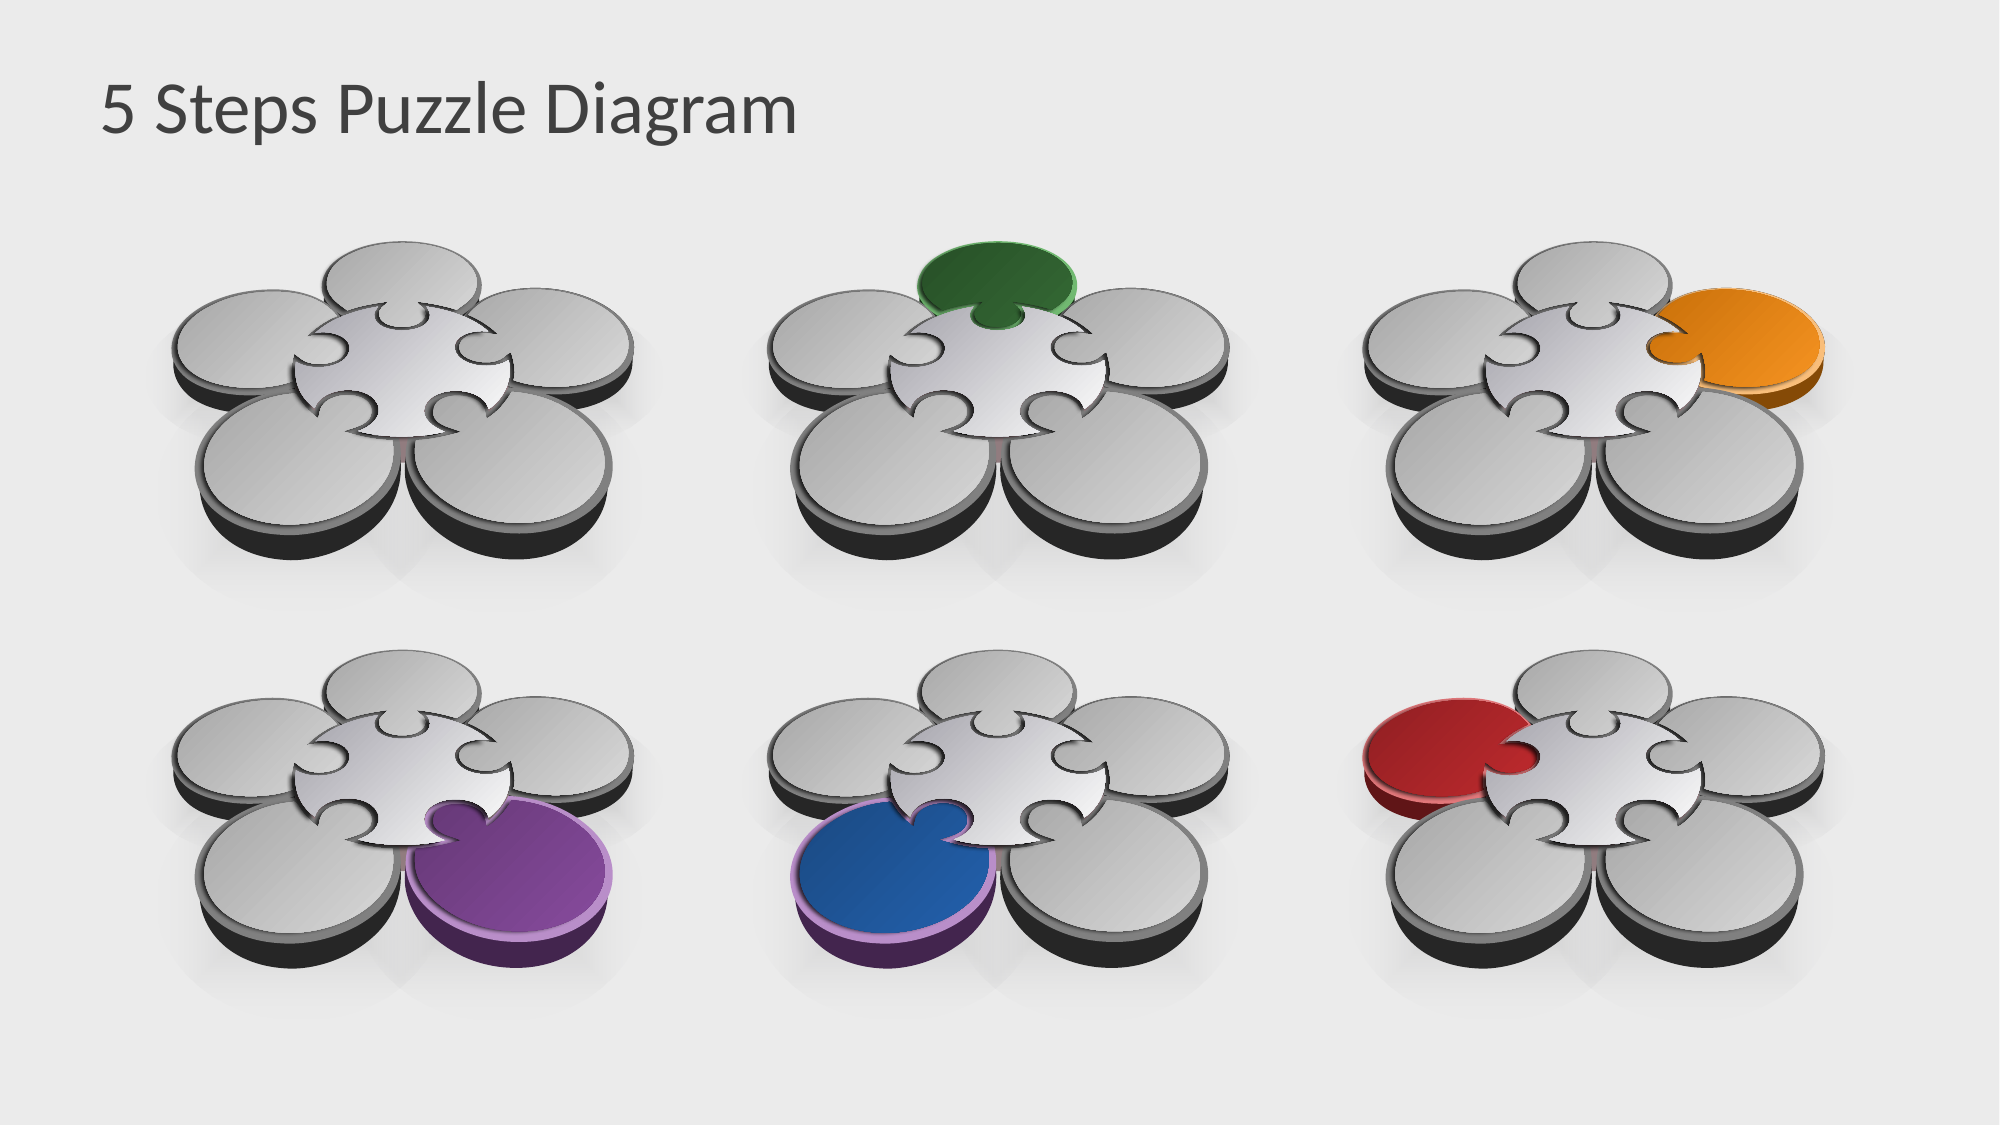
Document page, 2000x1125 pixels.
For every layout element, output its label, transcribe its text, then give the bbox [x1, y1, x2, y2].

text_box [739, 237, 1260, 614]
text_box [144, 645, 664, 1023]
title 5 Steps Puzzle Diagram [99, 45, 1900, 162]
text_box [1335, 237, 1855, 614]
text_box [1335, 645, 1855, 1023]
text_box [144, 237, 664, 614]
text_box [739, 645, 1260, 1023]
